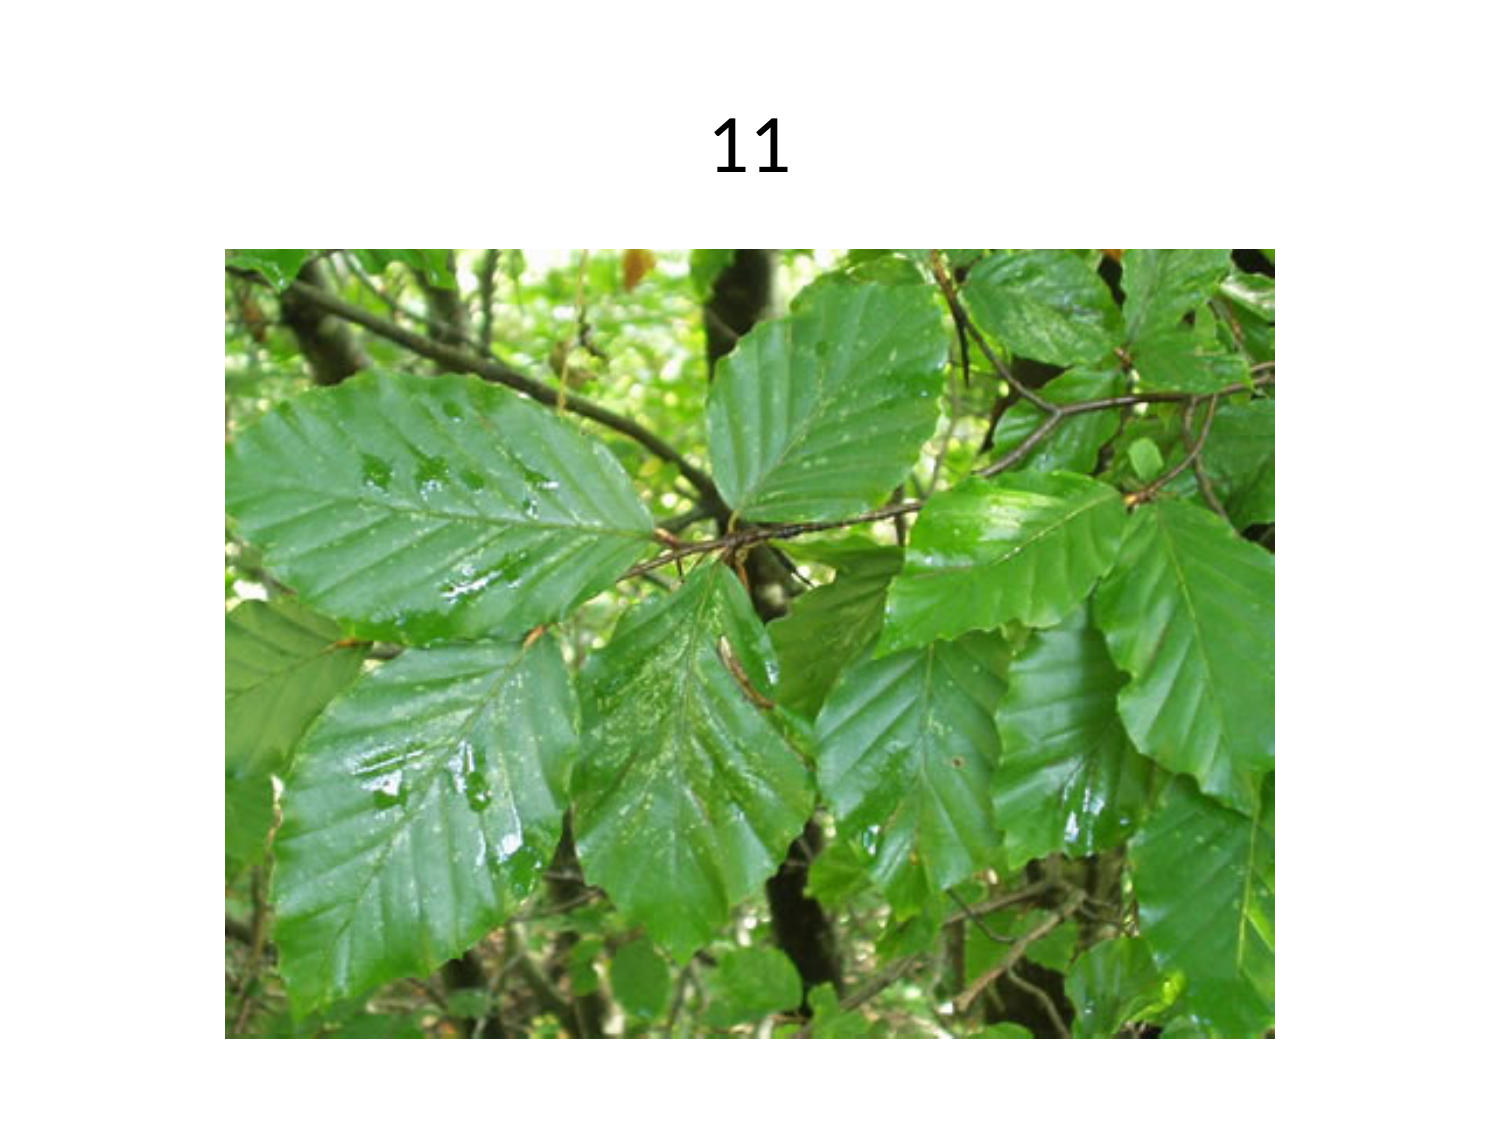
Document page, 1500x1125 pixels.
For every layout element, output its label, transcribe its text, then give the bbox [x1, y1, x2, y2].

picture [224, 249, 1276, 1039]
title 11 [0, 45, 1500, 233]
